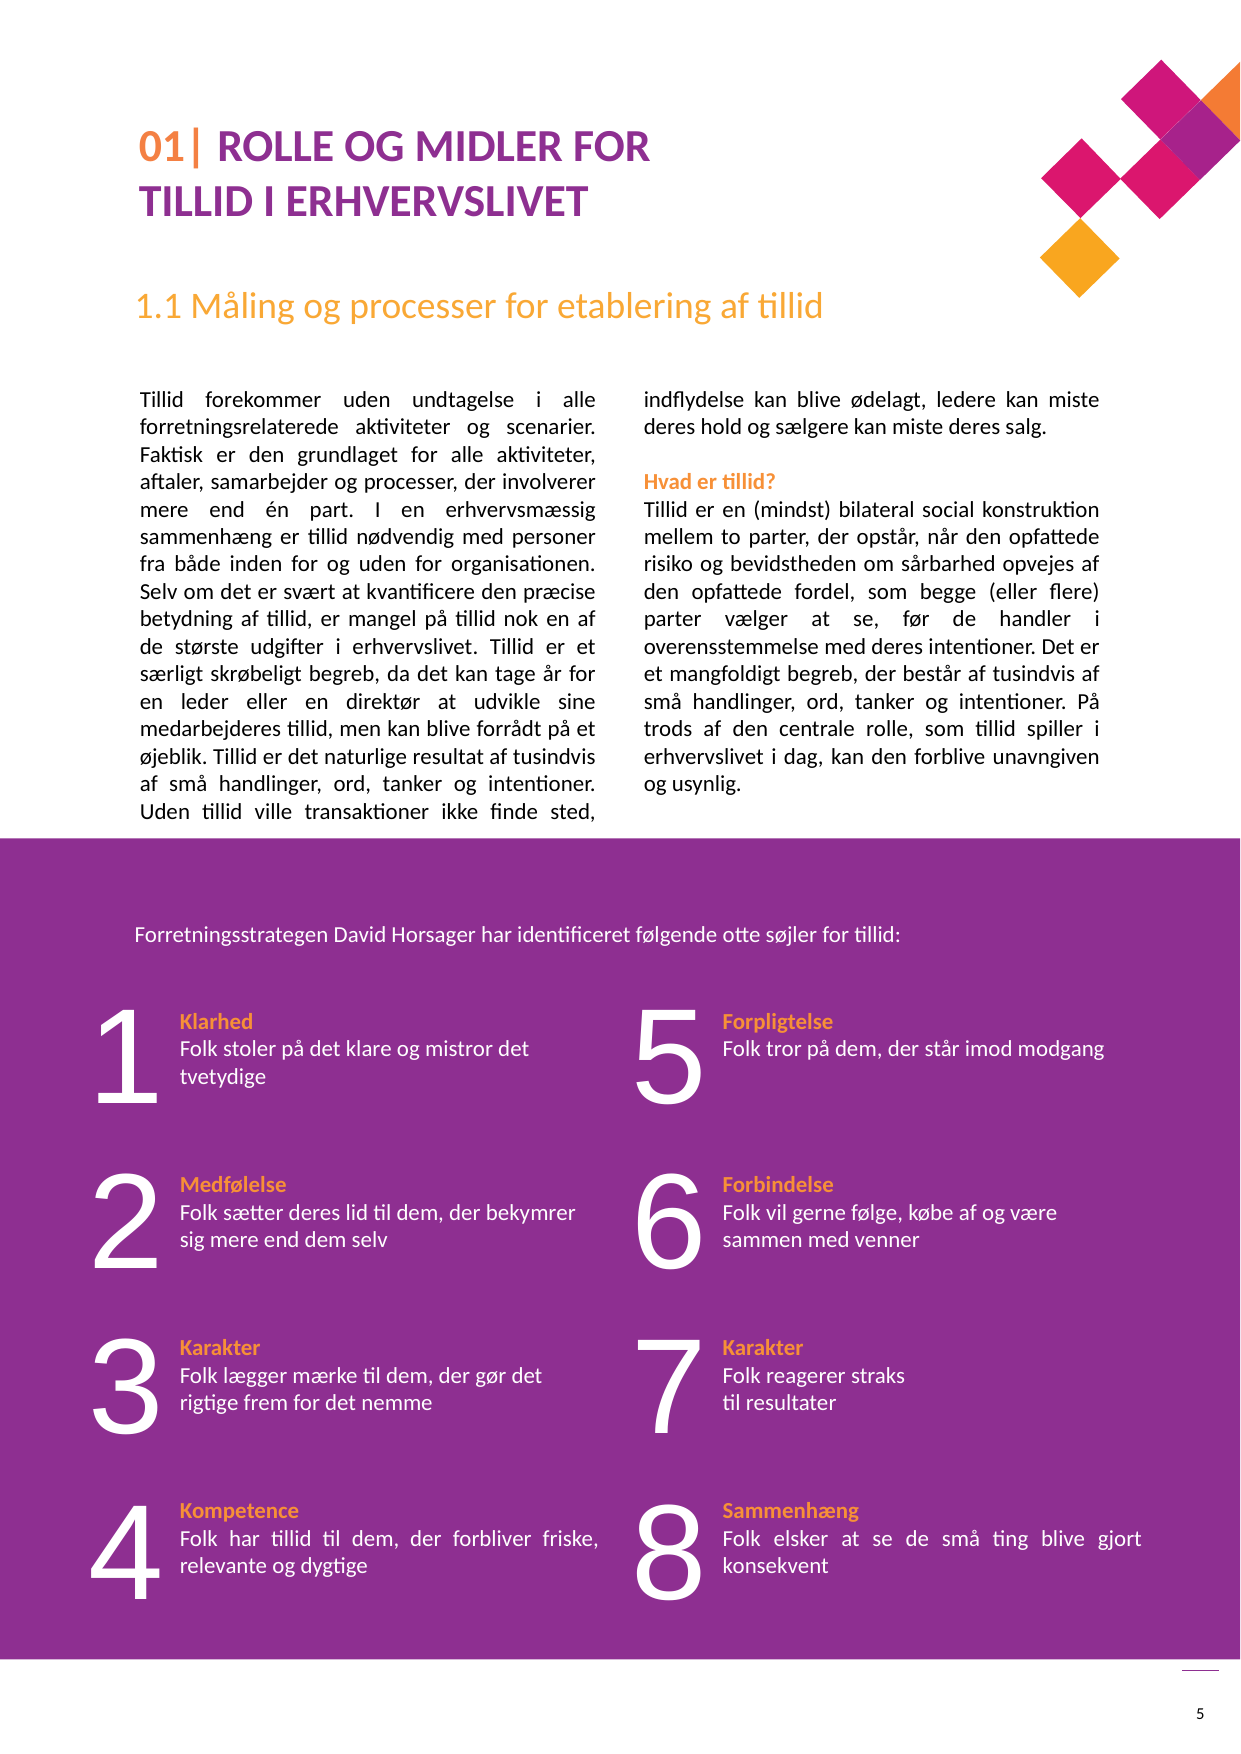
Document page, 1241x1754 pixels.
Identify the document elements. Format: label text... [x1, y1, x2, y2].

text_box Sammenhæng Folk elsker at se de små ting blive gjort konsekvent [707, 1488, 1158, 1592]
text_box [0, 838, 1241, 1660]
text_box 2 [73, 1125, 182, 1291]
list 01| ROLLE OG MIDLER FOR TILLID I ERHVERVSLIVET [123, 108, 776, 273]
text_box 1 [73, 960, 182, 1125]
text_box 1.1 Måling og processer for etablering af tillid [119, 273, 1113, 351]
text_box Klarhed Folk stoler på det klare og mistror det tvetydige [182, 999, 615, 1103]
text_box Forpligtelse Folk tror på dem, der står imod modgang [725, 999, 1158, 1103]
text_box 5 [616, 960, 725, 1125]
text_box 6 [616, 1125, 725, 1291]
text_box Karakter Folk lægger mærke til dem, der gør det rigtige frem for det nemme [164, 1325, 615, 1429]
text_box Forbindelse Folk vil gerne følge, købe af og være sammen med venner [725, 1162, 1158, 1266]
list Forretningsstrategen David Horsager har identificeret følgende otte søjler for tillid: [119, 912, 1113, 959]
text_box Karakter Folk reagerer straks til resultater [707, 1325, 1158, 1429]
text_box Medfølelse Folk sætter deres lid til dem, der bekymrer sig mere end dem selv [182, 1162, 615, 1266]
text_box 7 [616, 1291, 725, 1456]
text_box 8 [616, 1456, 725, 1634]
slide_number 5 [1169, 1674, 1231, 1751]
text_box Kompetence Folk har tillid til dem, der forbliver friske, relevante og dygtige [164, 1488, 615, 1592]
text_box 3 [73, 1291, 182, 1456]
text_box 4 [73, 1456, 182, 1634]
text_box Tillid forekommer uden undtagelse i alle forretningsrelaterede aktiviteter og scenarier. Faktisk er den grundlaget for alle aktiviteter, aftaler, samarbejder og processer, der involverer mere end én part. I en erhvervsmæssig sammenhæng er tillid nødvendig med personer fra både inden for og uden for organisationen. Selv om det er svært at kvantificere den præcise betydning af tillid, er mangel på tillid nok en af de største udgifter i erhvervslivet. Tillid er et særligt skrøbeligt begreb, da det kan tage år for en leder eller en direktør at udvikle sine medarbejderes tillid, men kan blive forrådt på et øjeblik. Tillid er det naturlige resultat af tusindvis af små handlinger, ord, tanker og intentioner. Uden tillid ville transaktioner ikke finde sted, indflydelse kan blive ødelagt, ledere kan miste deres hold og sælgere kan miste deres salg. Hvad er tillid? Tillid er en (mindst) bilateral social konstruktion mellem to parter, der opstår, når den opfattede risiko og bevidstheden om sårbarhed opvejes af den opfattede fordel, som begge (eller flere) parter vælger at se, før de handler i overensstemmelse med deres intentioner. Det er et mangfoldigt begreb, der består af tusindvis af små handlinger, ord, tanker og intentioner. På trods af den centrale rolle, som tillid spiller i erhvervslivet i dag, kan den forblive unavngiven og usynlig. [124, 376, 1116, 801]
